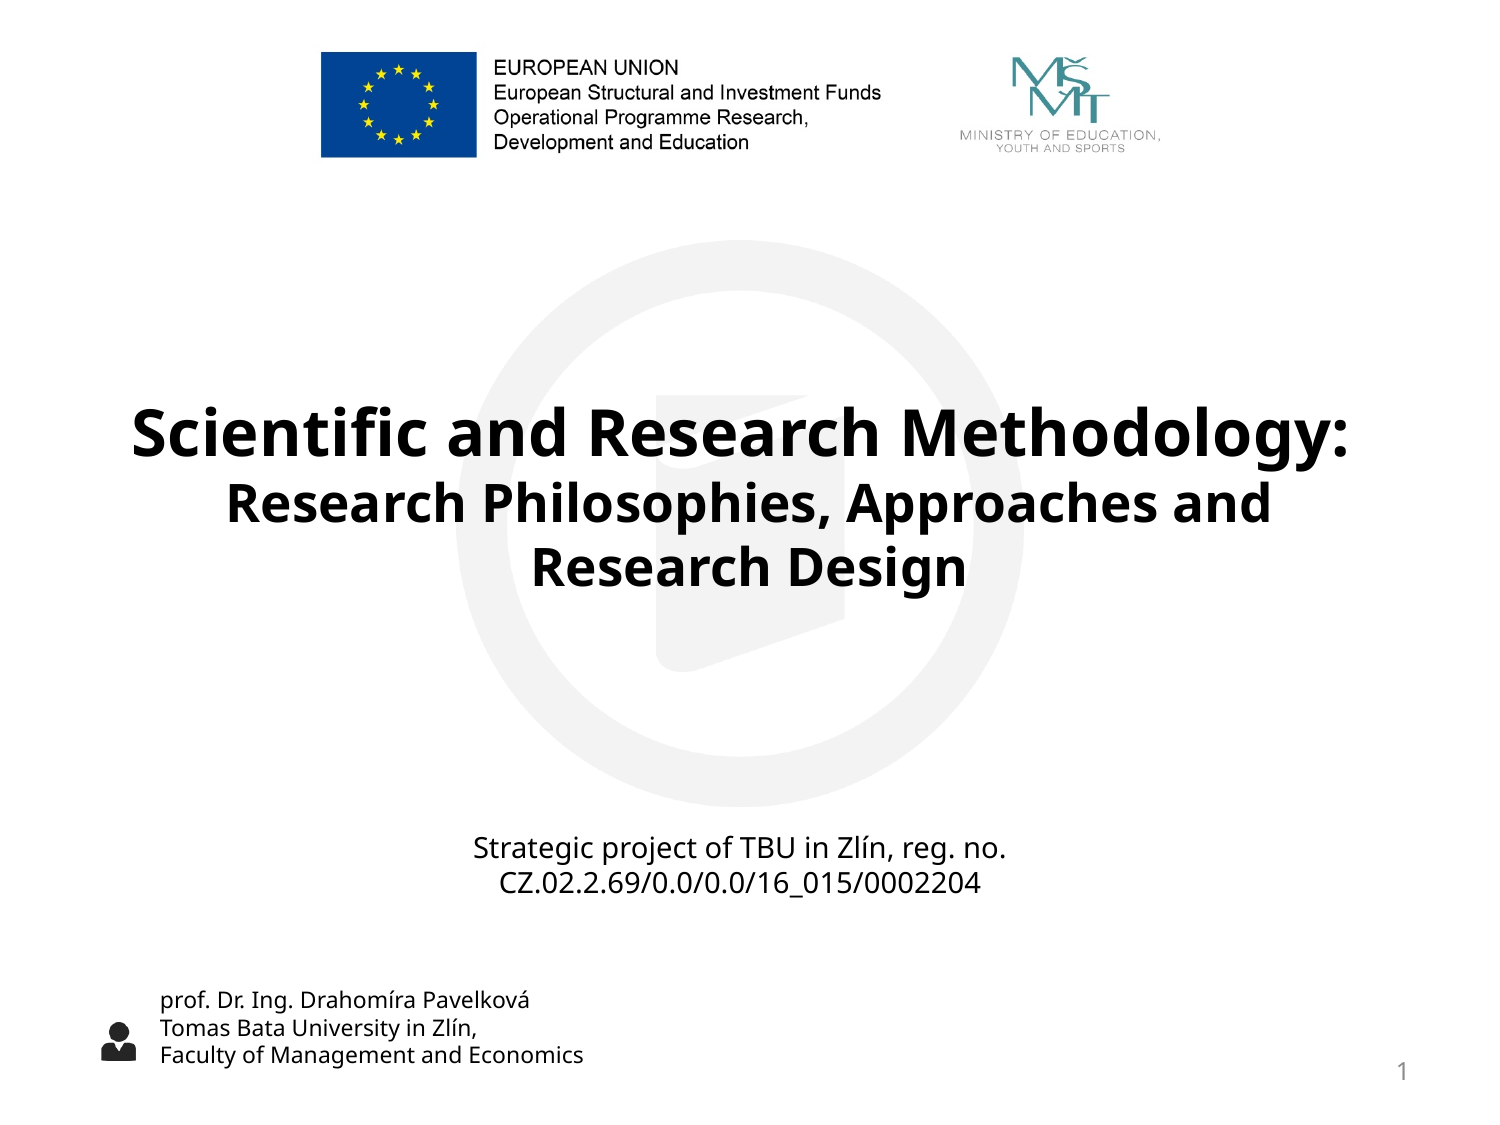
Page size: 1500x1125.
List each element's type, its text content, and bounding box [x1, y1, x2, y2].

slide_number 1 [1074, 1042, 1425, 1103]
picture [456, 239, 1024, 808]
title Scientific and Research Methodology: Research Philosophies, Approaches and Research Design [1028, 373, 1388, 615]
text_box Strategic project of TBU in Zlín, reg. no. CZ.02.2.69/0.0/0.0/16_015/0002204 [267, 822, 1213, 907]
picture [101, 1021, 136, 1062]
title Scientific and Research Methodology: Research Philosophies, Approaches and Research Design [112, 373, 451, 615]
picture [268, 0, 1212, 210]
footer prof. Dr. Ing. Drahomíra Pavelková Tomas Bata University in Zlín, Faculty of Management and Economics [145, 999, 609, 1083]
